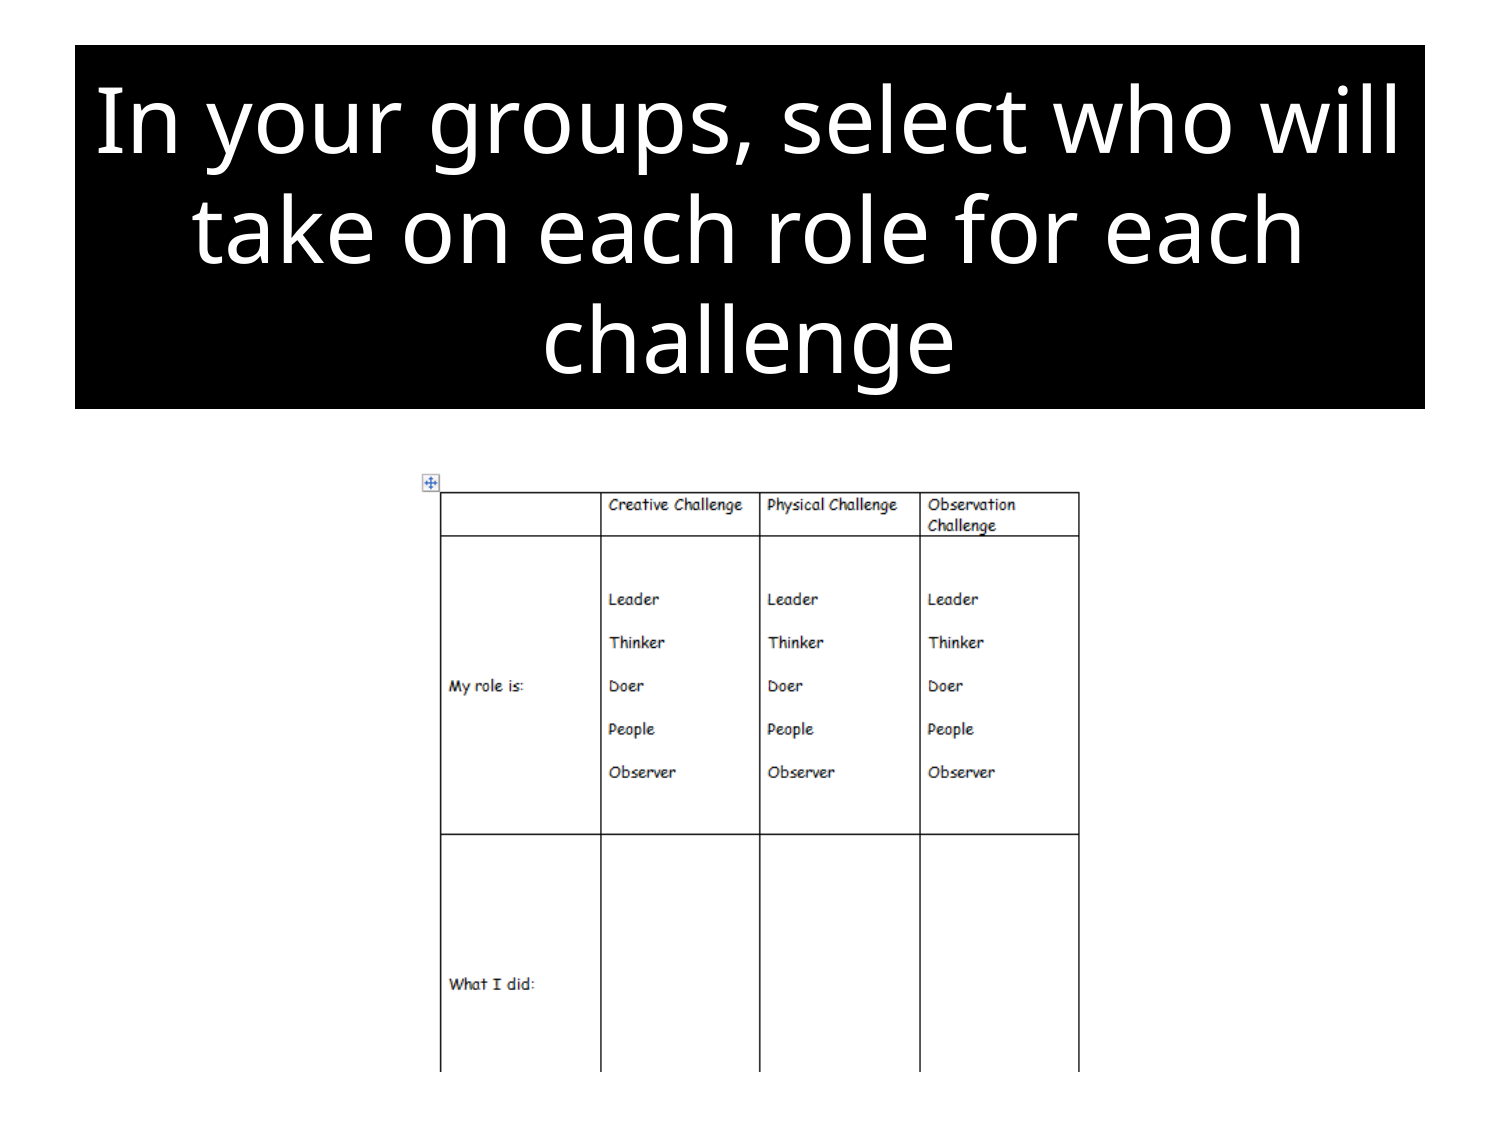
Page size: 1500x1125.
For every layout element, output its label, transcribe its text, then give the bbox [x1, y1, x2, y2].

picture [418, 463, 1105, 1072]
title In your groups, select who will take on each role for each challenge [75, 45, 1425, 409]
